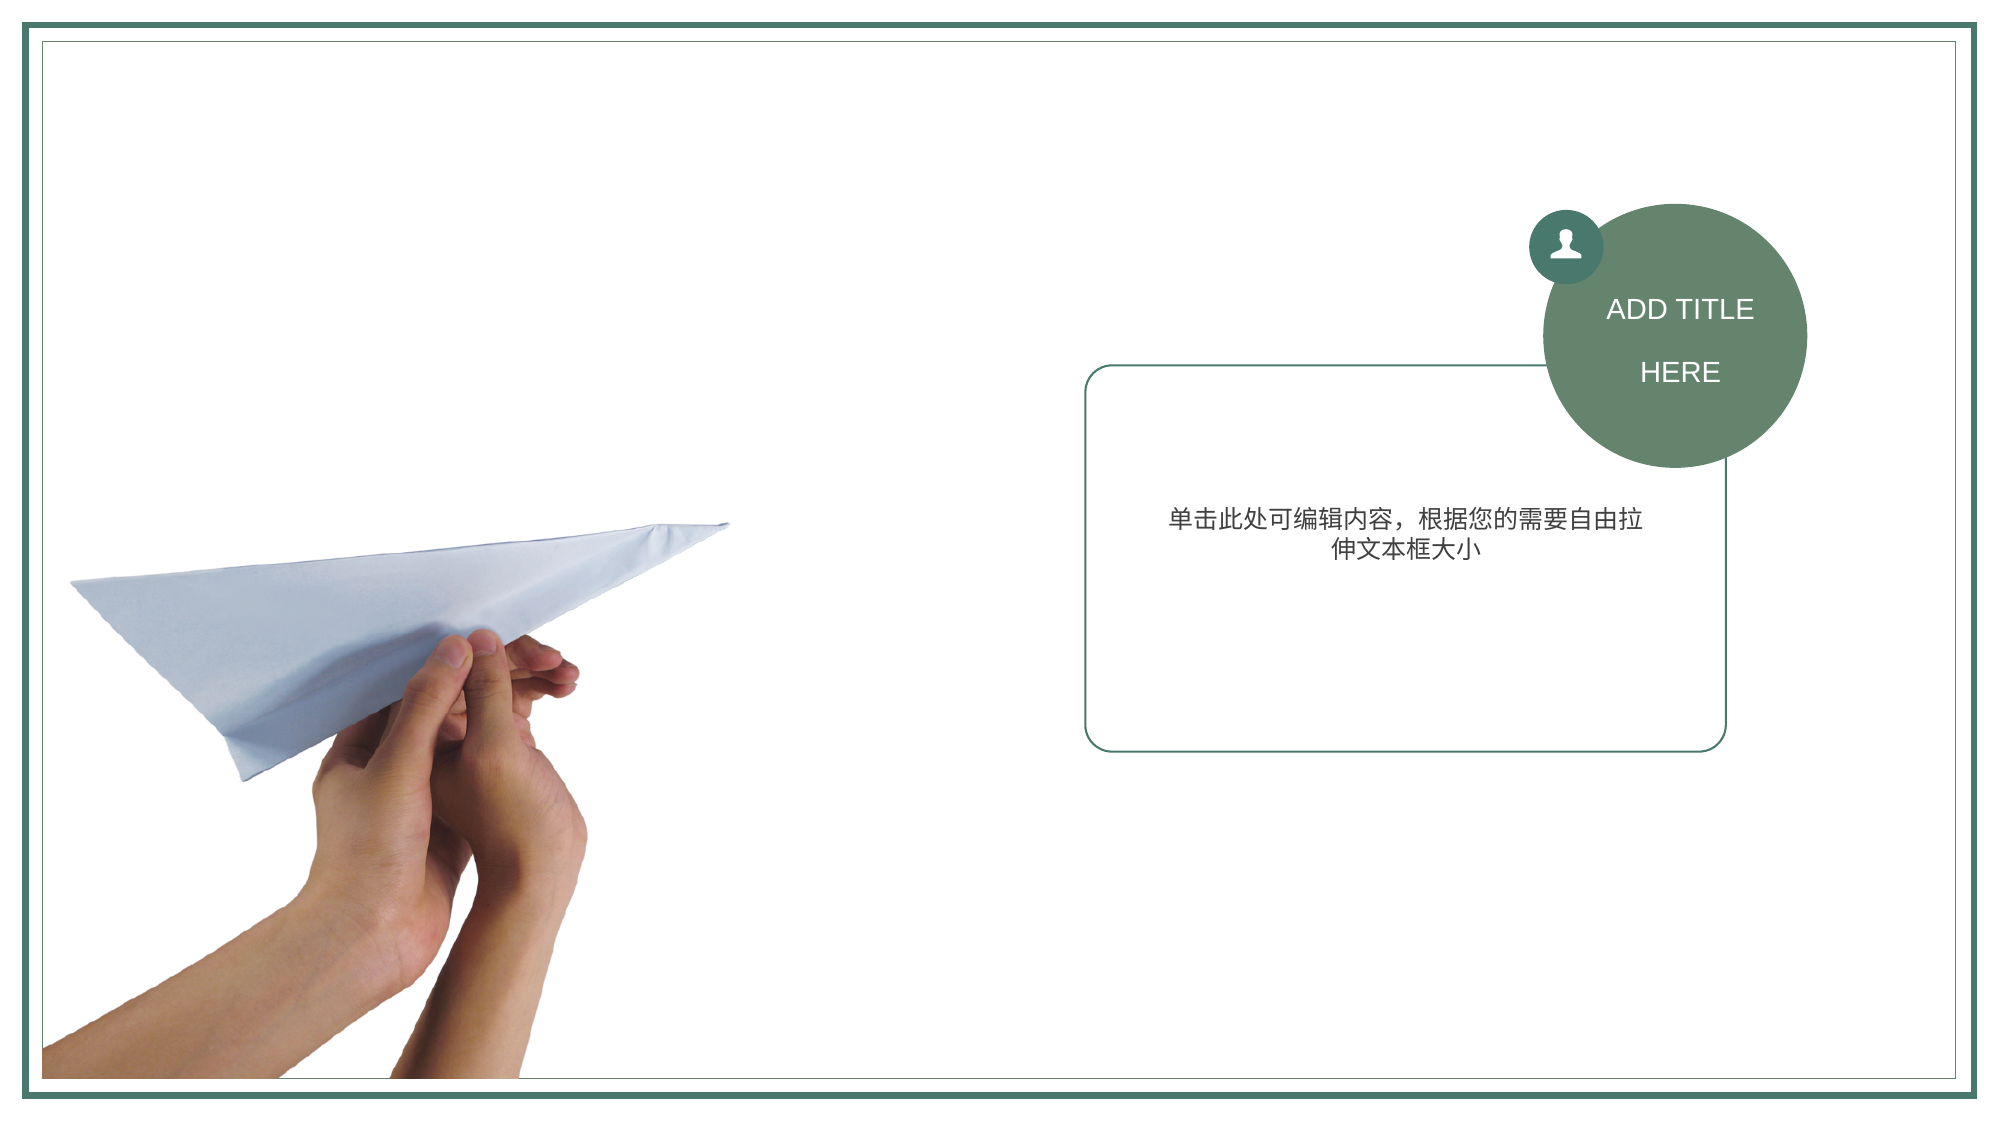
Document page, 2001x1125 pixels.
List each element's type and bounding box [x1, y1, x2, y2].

text_box [42, 41, 1956, 1080]
picture [42, 359, 775, 1079]
text_box [1085, 203, 1808, 752]
text_box [25, 24, 1975, 1097]
